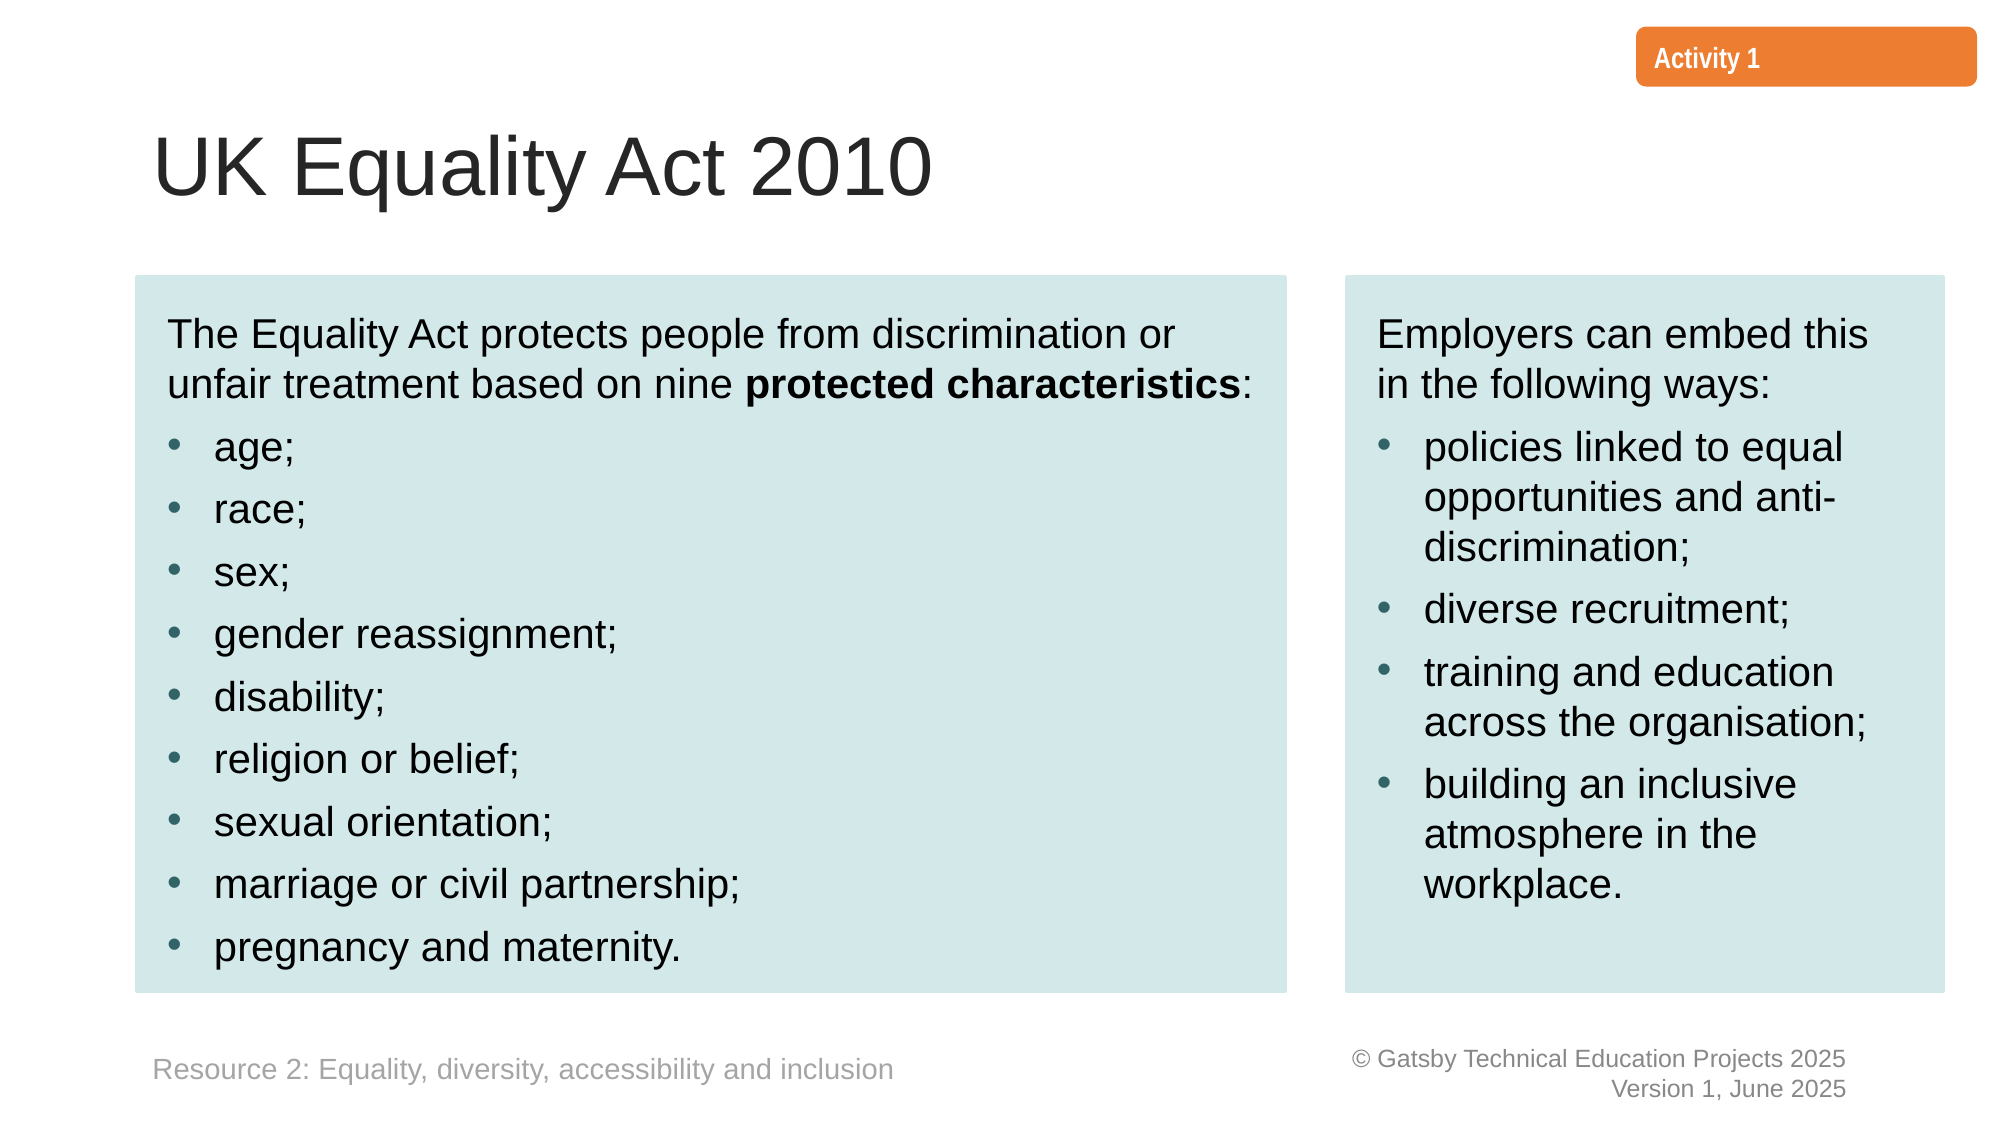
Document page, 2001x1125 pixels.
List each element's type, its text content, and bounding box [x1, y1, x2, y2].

list The Equality Act protects people from discrimination or unfair treatment based on nine protected characteristics: age; race; sex; gender reassignment; disability; religion or belief; sexual orientation; marriage or civil partnership; pregnancy and maternity. [137, 277, 1285, 992]
text_box Employers can embed this in the following ways: policies linked to equal opportunities and anti-discrimination; diverse recruitment; training and education across the organisation; building an inclusive atmosphere in the workplace. [1347, 277, 1943, 992]
title UK Equality Act 2010 [137, 59, 1863, 278]
text_box Activity 1 [1636, 26, 1978, 87]
text_box Resource 2: Equality, diversity, accessibility and inclusion [137, 1042, 1138, 1103]
